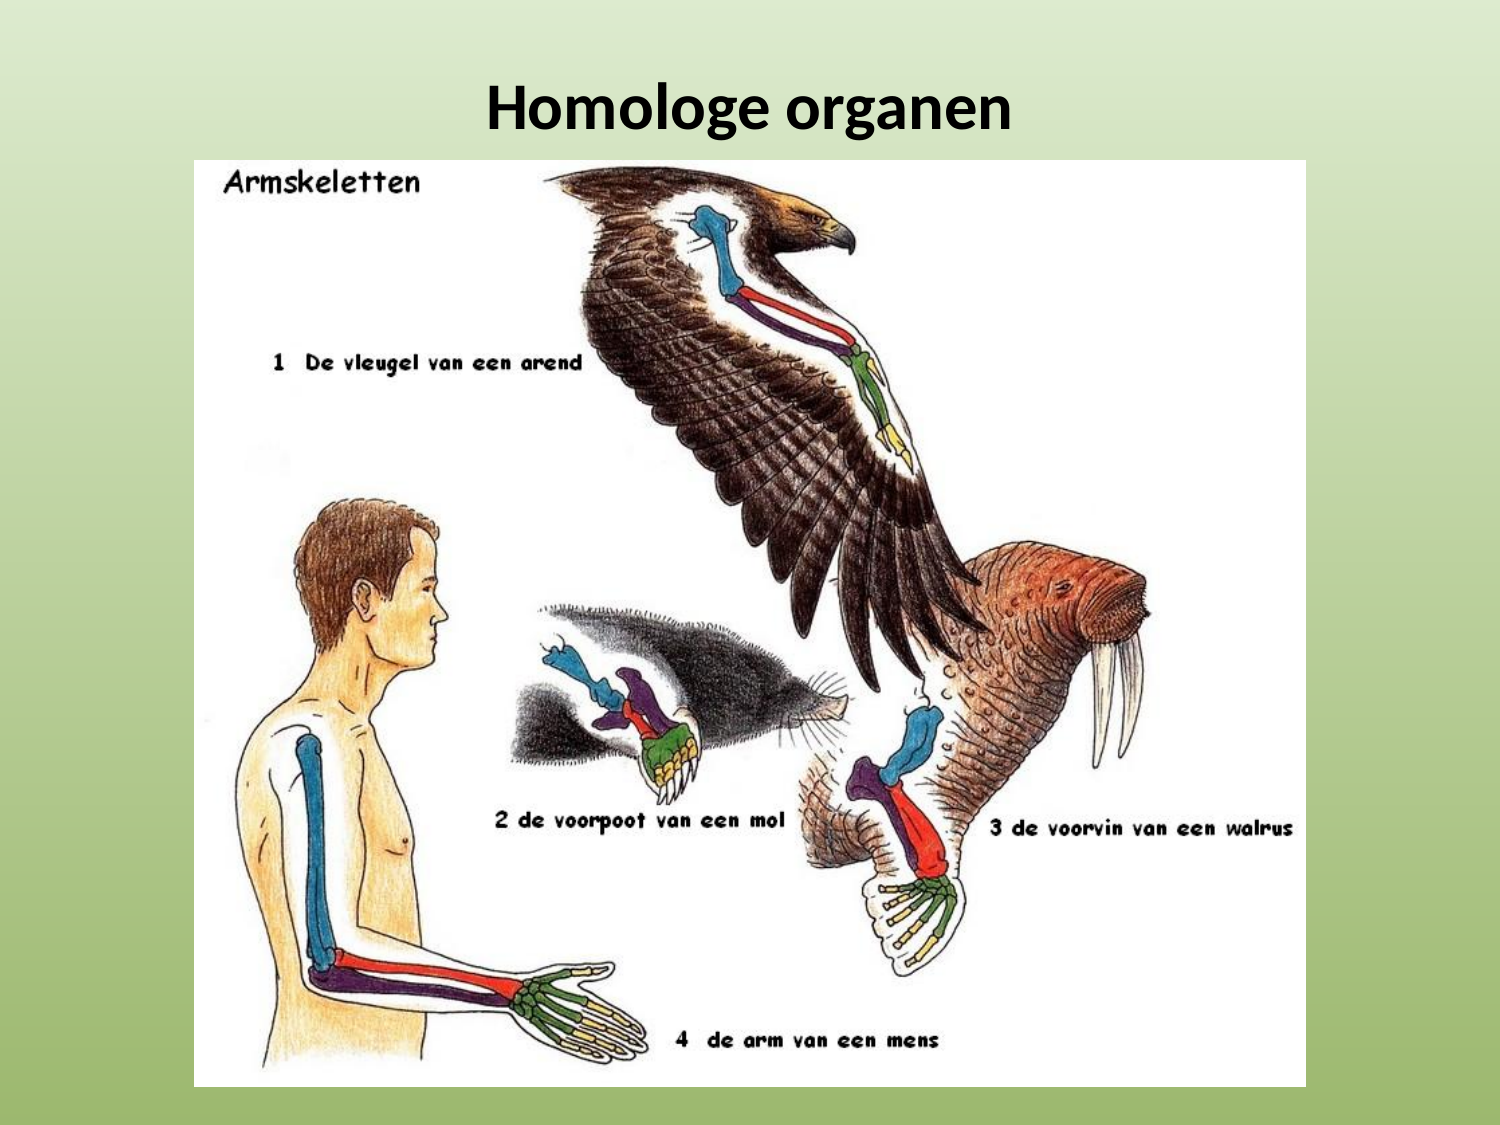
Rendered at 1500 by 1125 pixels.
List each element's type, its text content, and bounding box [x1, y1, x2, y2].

title Homologe organen [75, 45, 1425, 161]
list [194, 160, 1306, 1087]
